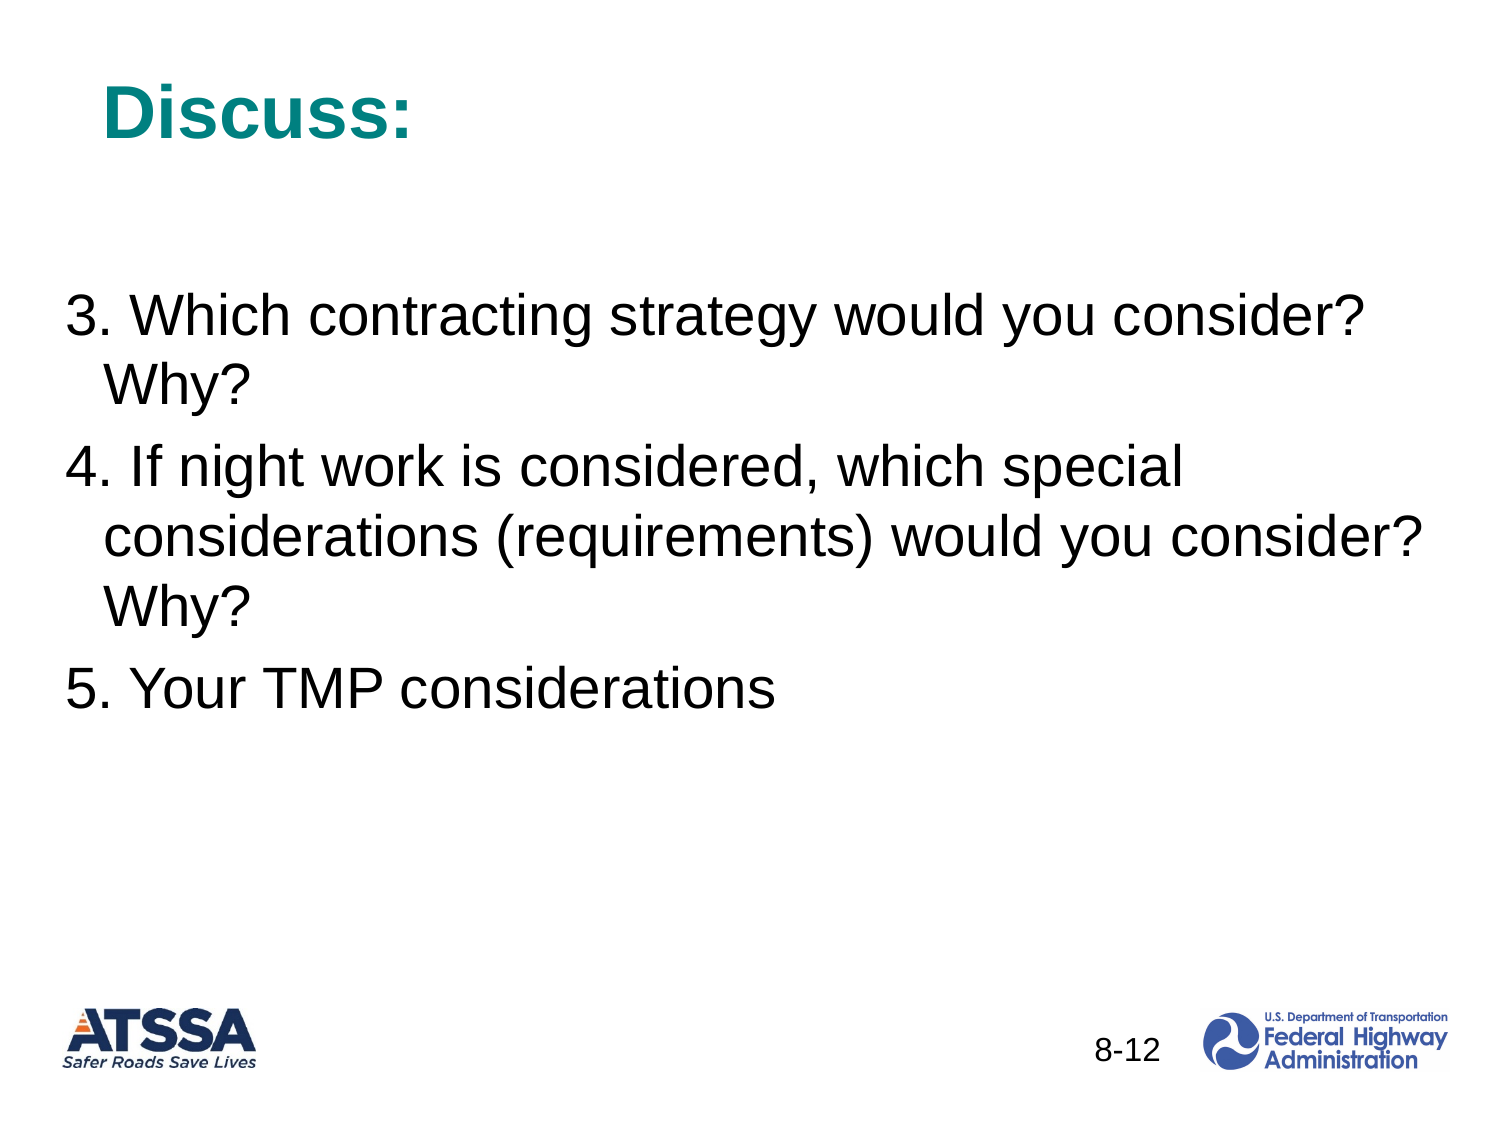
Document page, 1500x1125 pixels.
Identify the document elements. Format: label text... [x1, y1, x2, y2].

list 3. Which contracting strategy would you consider? Why? 4. If night work is considered, which special considerations (requirements) would you consider? Why? 5. Your TMP considerations [49, 187, 1476, 951]
title Discuss: [87, 0, 1500, 218]
picture [62, 1008, 256, 1068]
picture [1200, 1008, 1450, 1072]
